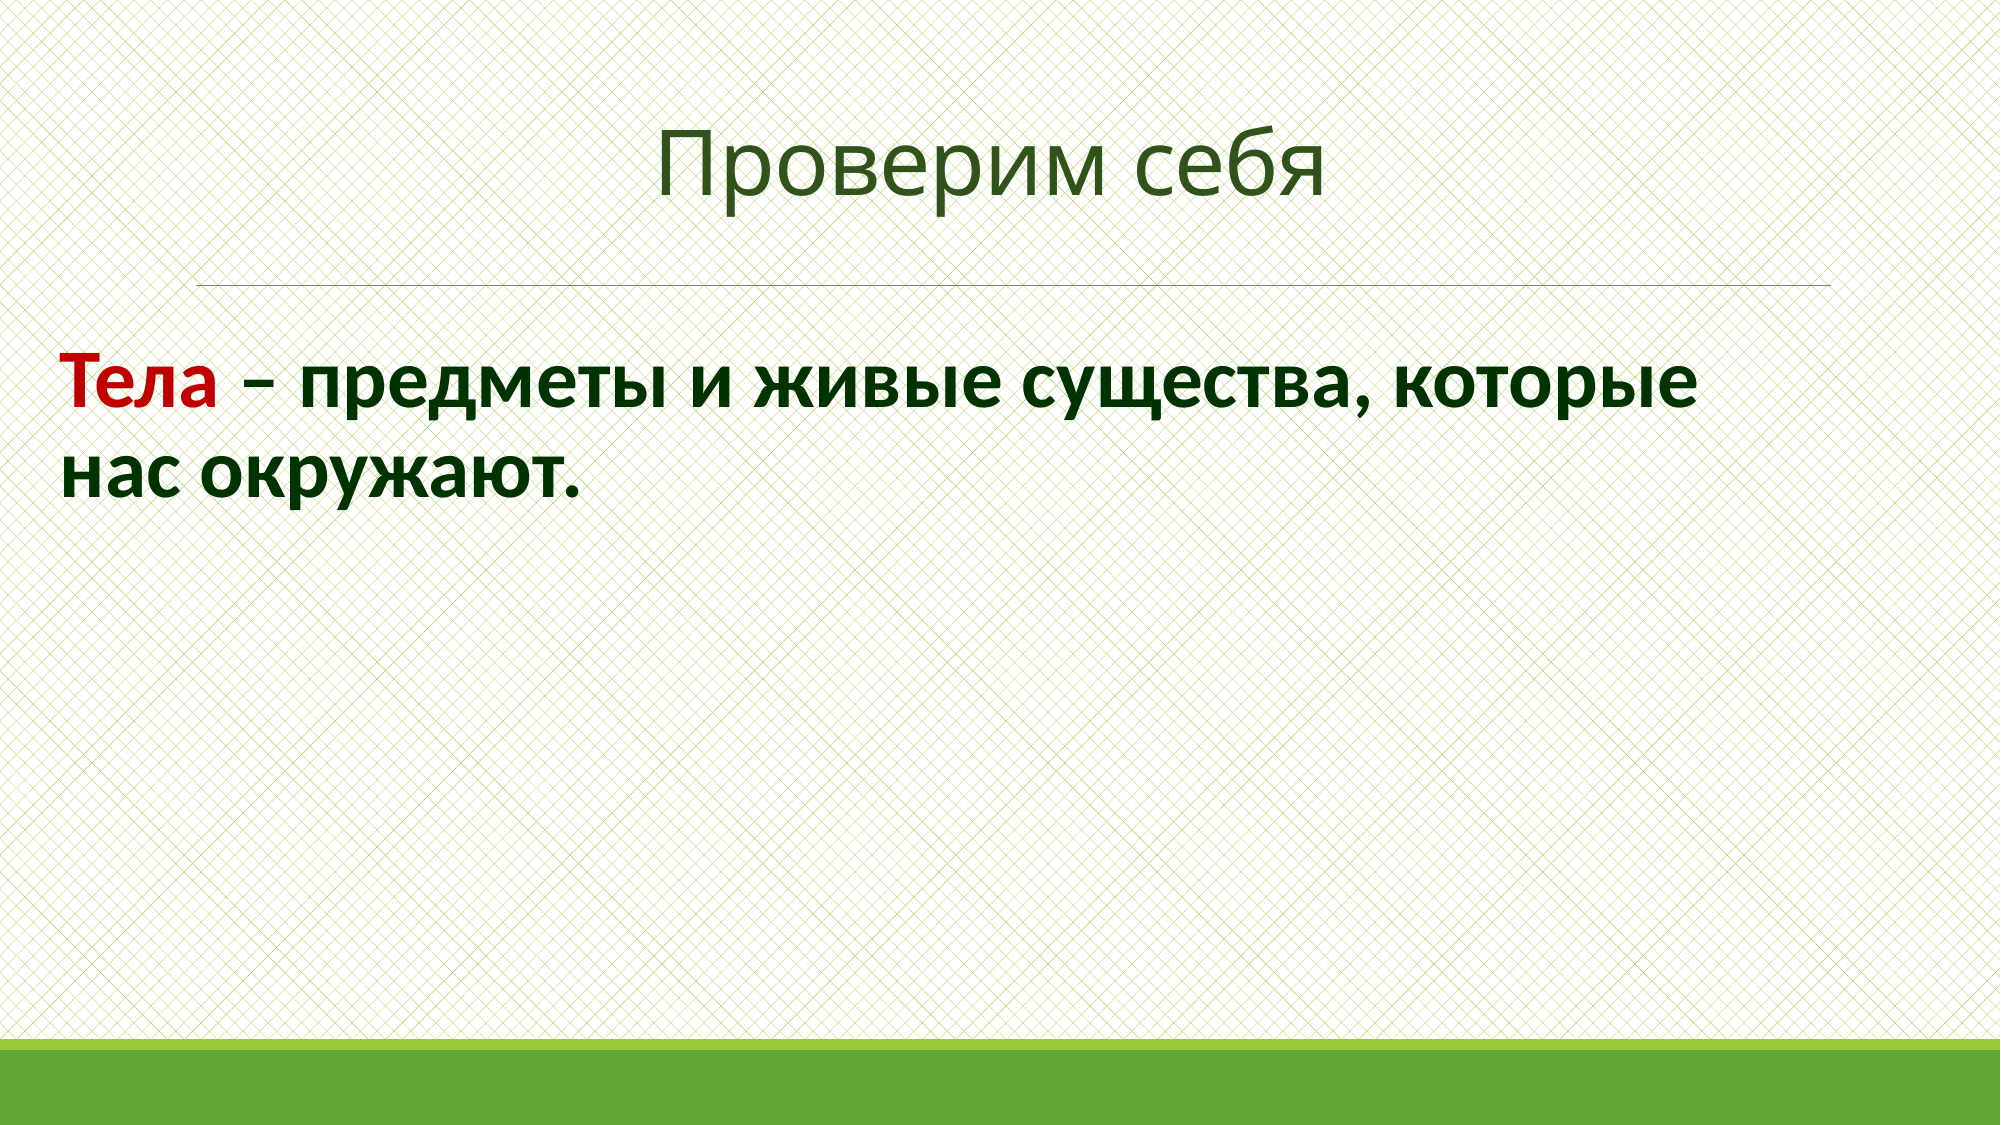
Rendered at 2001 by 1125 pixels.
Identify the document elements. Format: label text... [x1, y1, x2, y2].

title Проверим себя [166, 113, 1817, 222]
text_box Тела – предметы и живые существа, которые нас окружают. [45, 328, 1793, 523]
